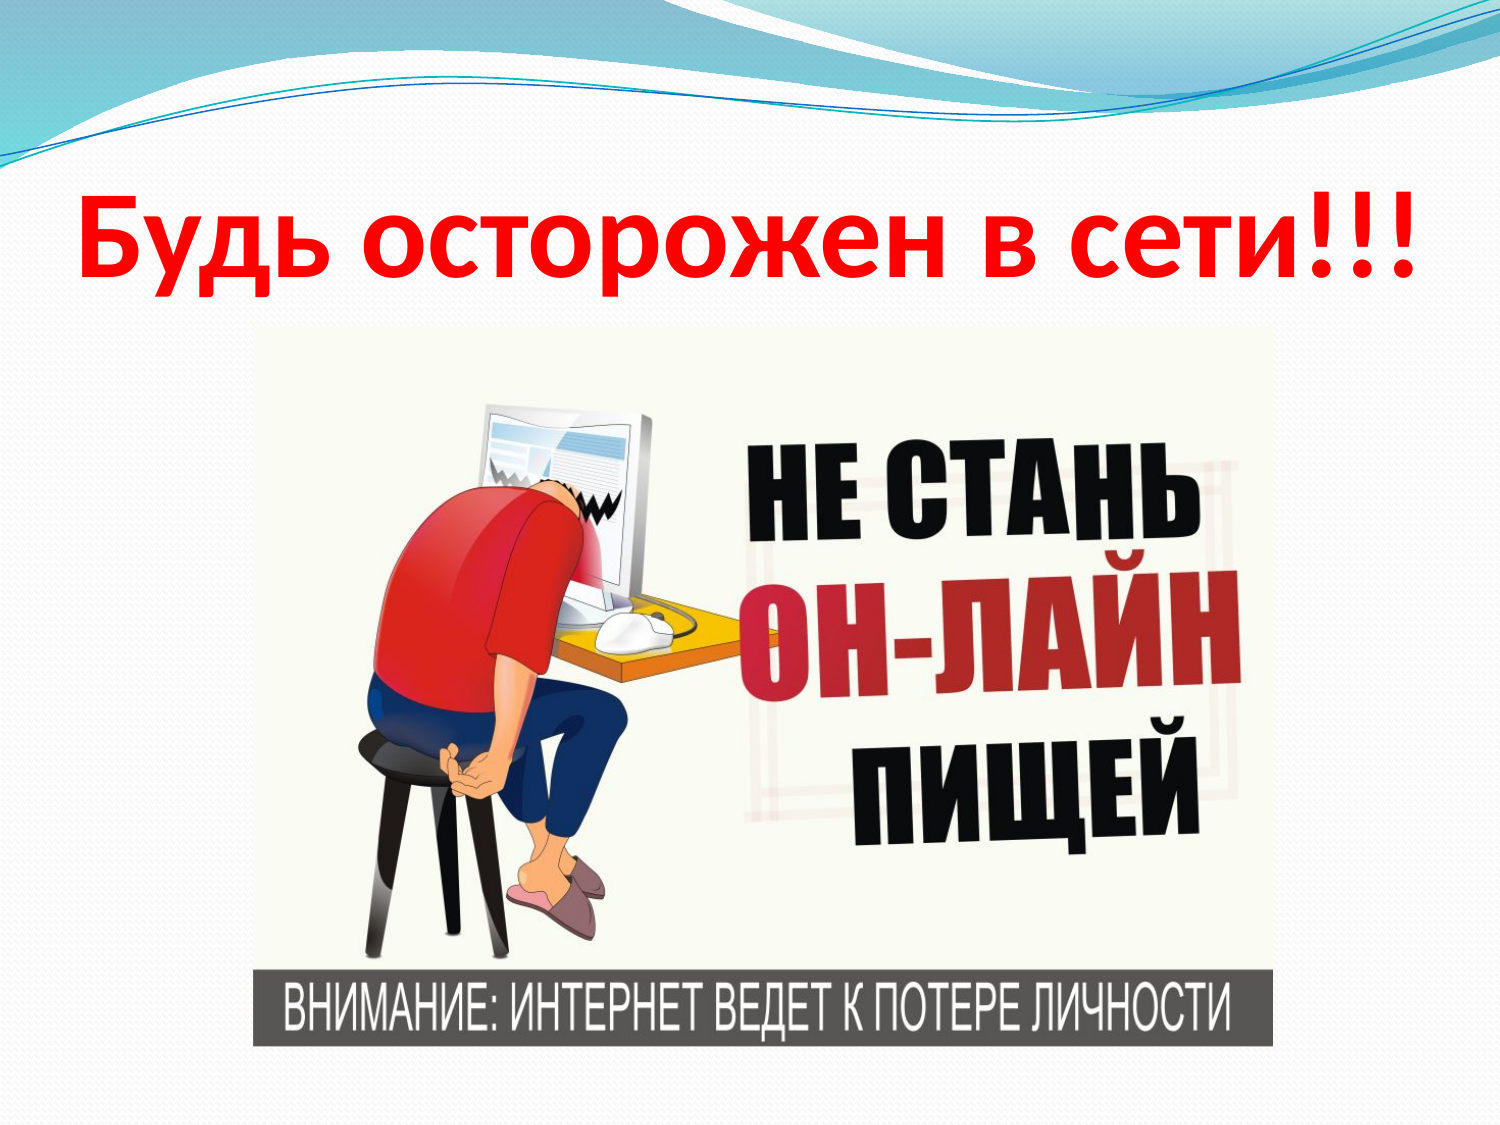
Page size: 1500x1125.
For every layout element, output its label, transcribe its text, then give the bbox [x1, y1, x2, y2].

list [253, 326, 1273, 1047]
title Будь осторожен в сети!!! [75, 115, 1425, 303]
